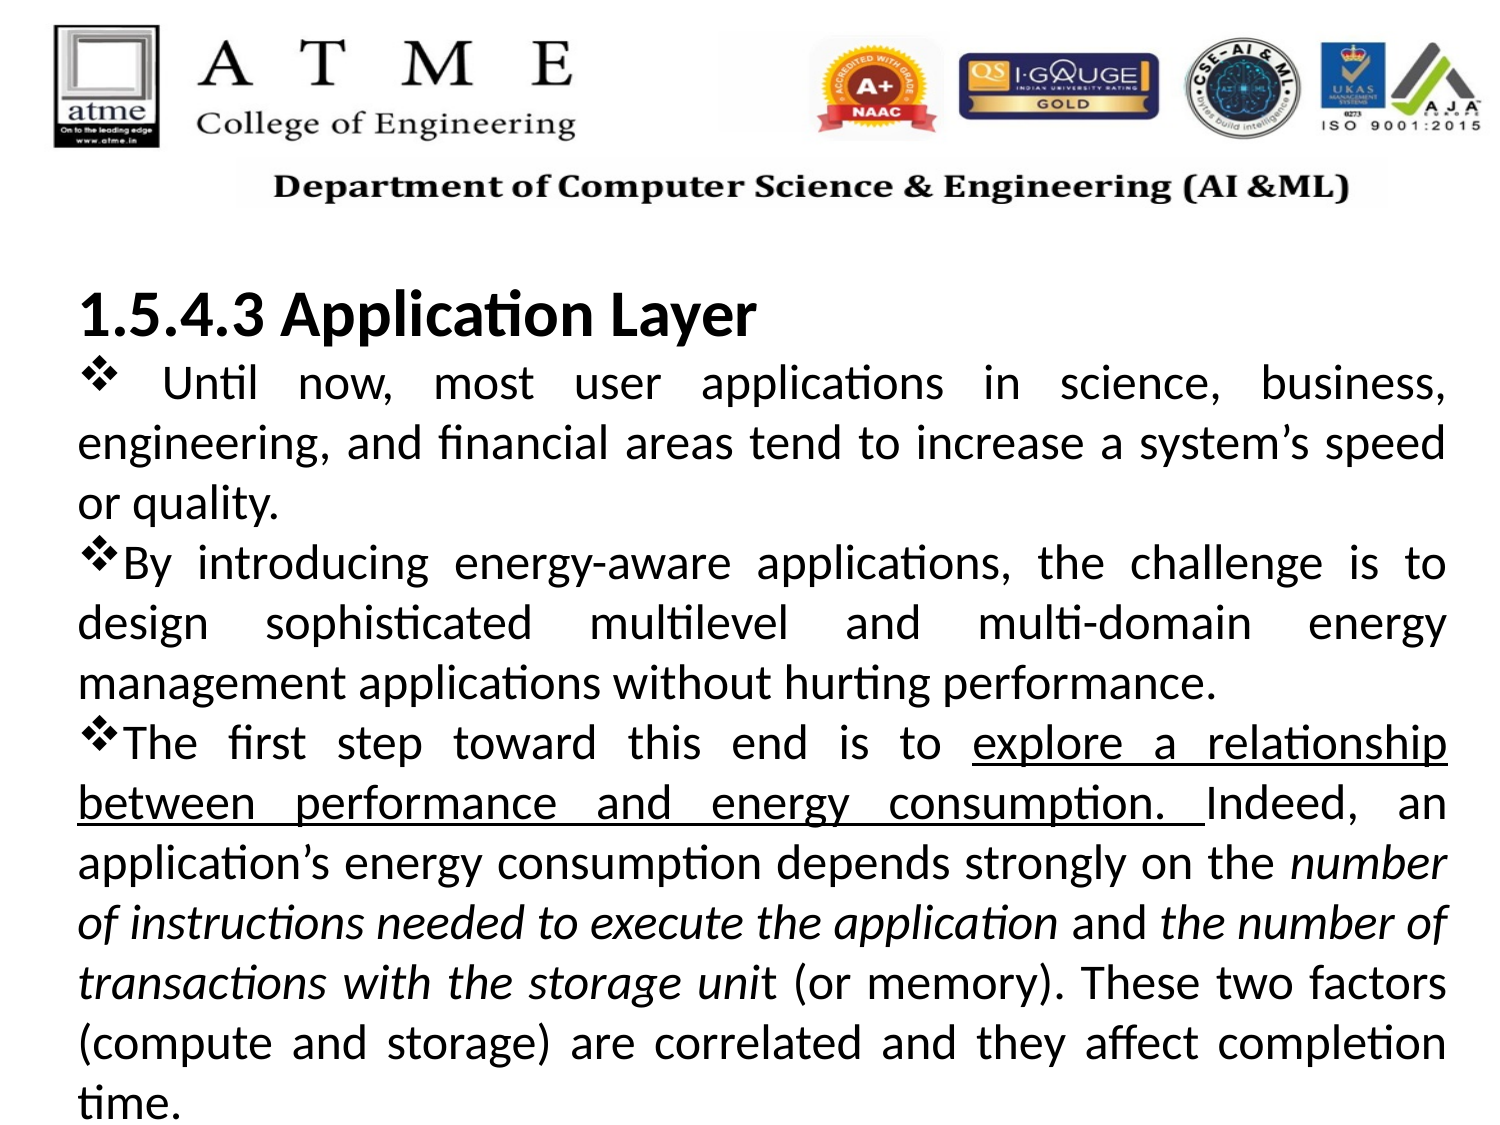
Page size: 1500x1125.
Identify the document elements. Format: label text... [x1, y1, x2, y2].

picture [24, 0, 1500, 226]
text_box 1.5.4.3 Application Layer Until now, most user applications in science, business, engineering, and financial areas tend to increase a system’s speed or quality. By introducing energy-aware applications, the challenge is to design sophisticated multilevel and multi-domain energy management applications without hurting performance. The first step toward this end is to explore a relationship between performance and energy consumption. Indeed, an application’s energy consumption depends strongly on the number of instructions needed to execute the application and the number of transactions with the storage unit (or memory). These two factors (compute and storage) are correlated and they affect completion time. [62, 262, 1463, 1125]
